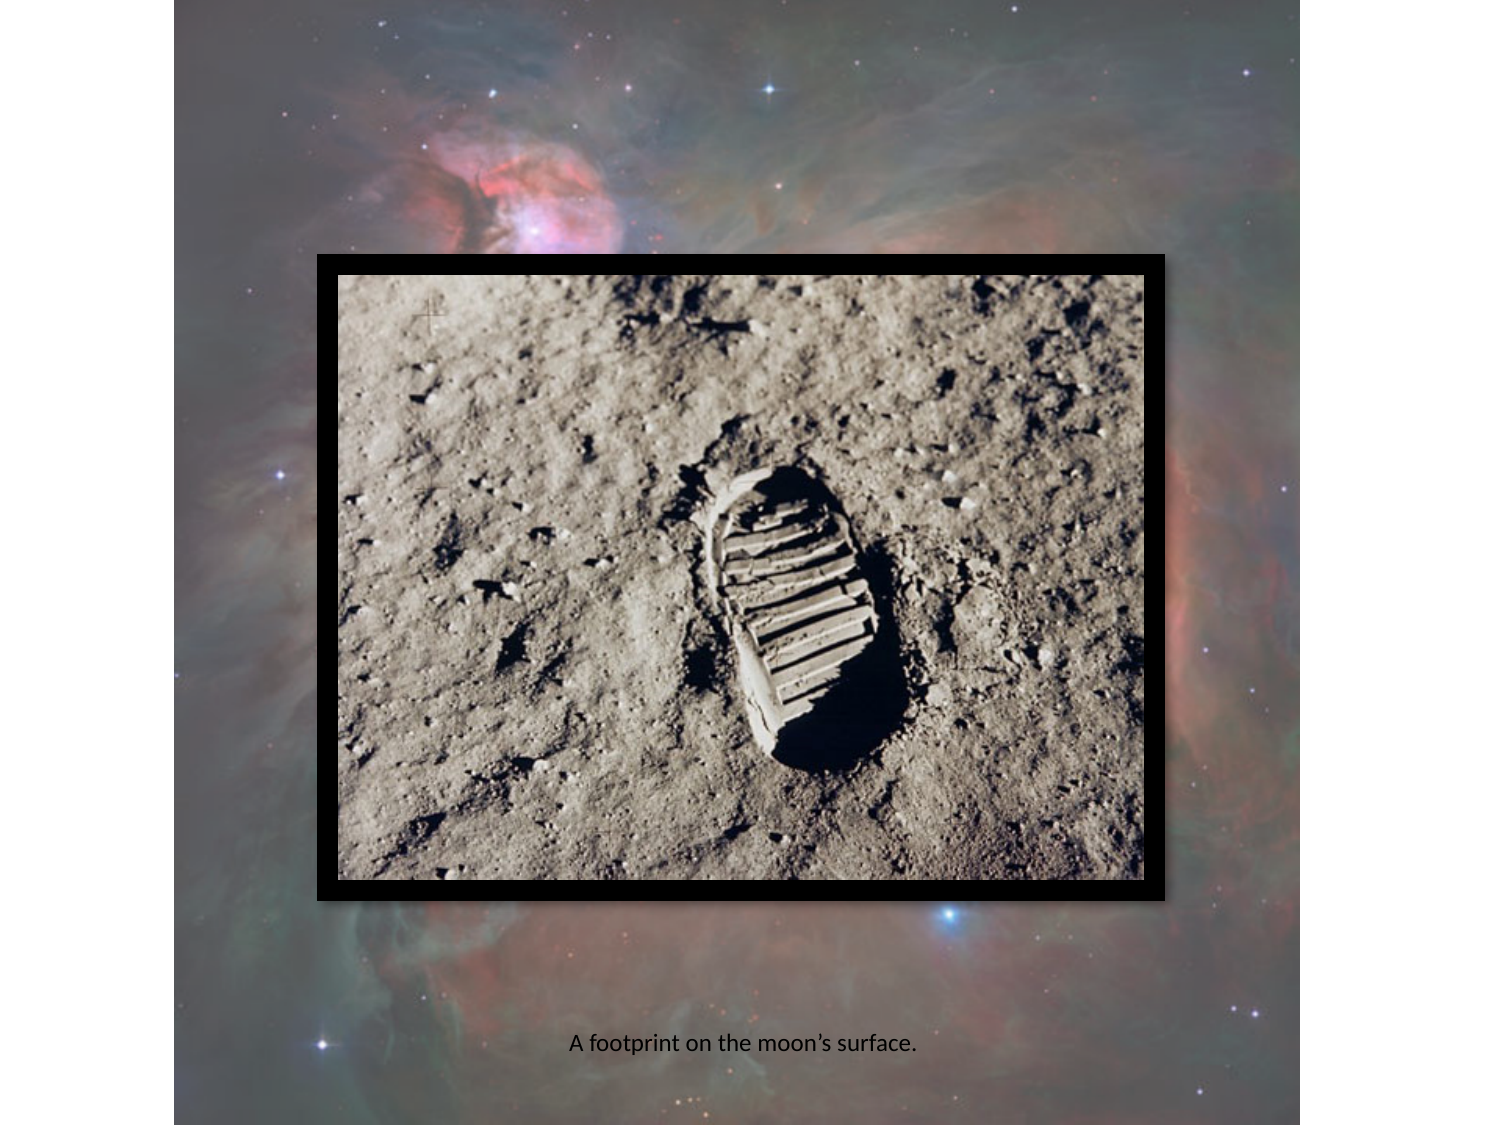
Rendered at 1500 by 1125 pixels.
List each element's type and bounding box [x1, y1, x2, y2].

picture [174, 0, 1301, 1125]
